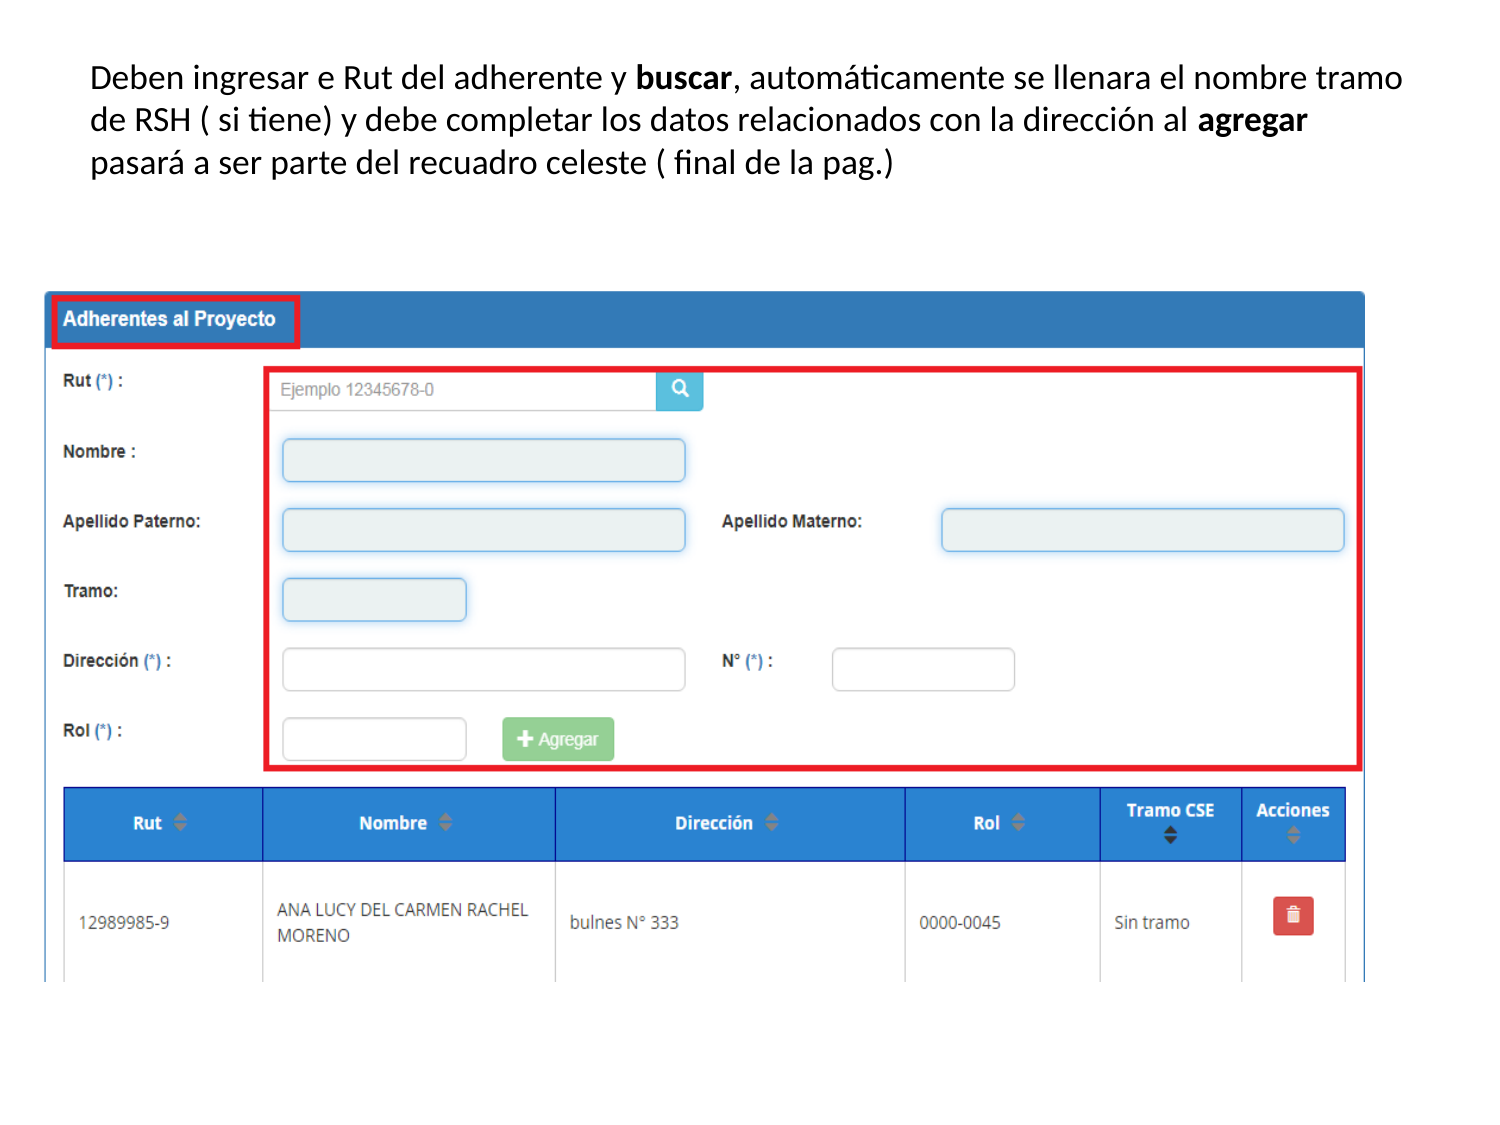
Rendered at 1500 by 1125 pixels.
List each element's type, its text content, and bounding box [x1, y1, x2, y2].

title Deben ingresar e Rut del adherente y buscar, automáticamente se llenara el nombre tramo de RSH ( si tiene) y debe completar los datos relacionados con la dirección al agregar pasará a ser parte del recuadro celeste ( final de la pag.) [75, 45, 1425, 233]
picture [40, 290, 1365, 982]
